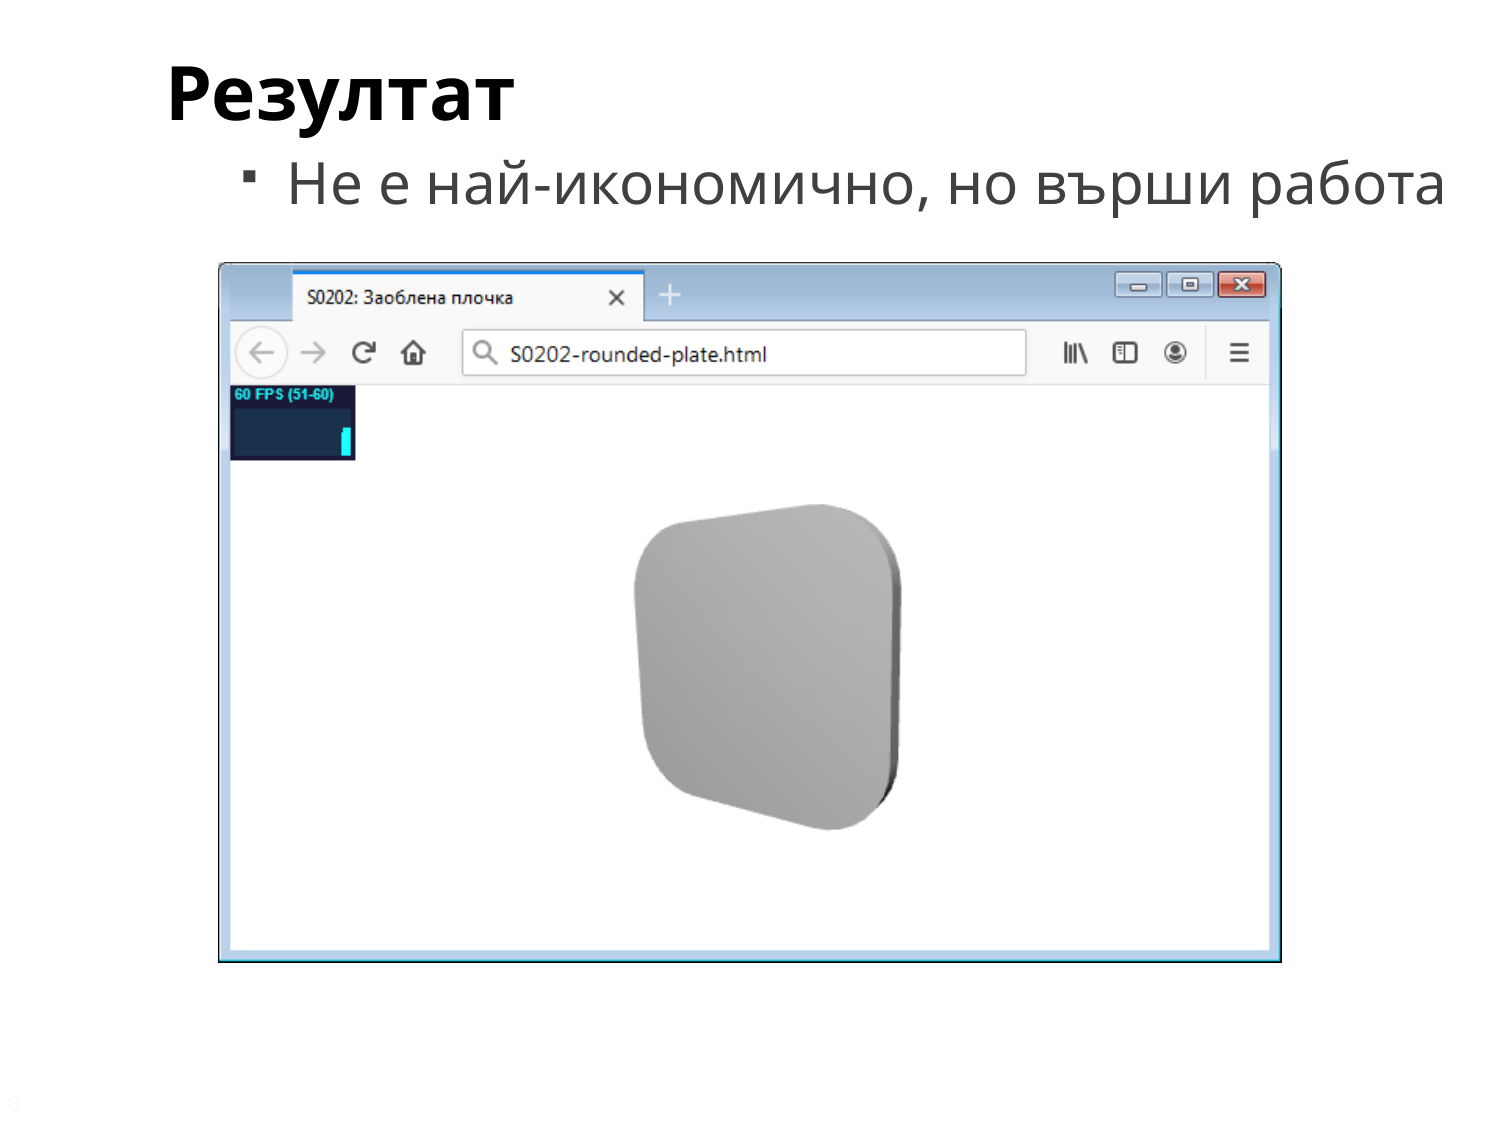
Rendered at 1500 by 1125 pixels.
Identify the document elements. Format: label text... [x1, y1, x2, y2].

picture [218, 262, 1282, 963]
list Резултат Не е най-икономично, но върши работа [150, 37, 1488, 1113]
